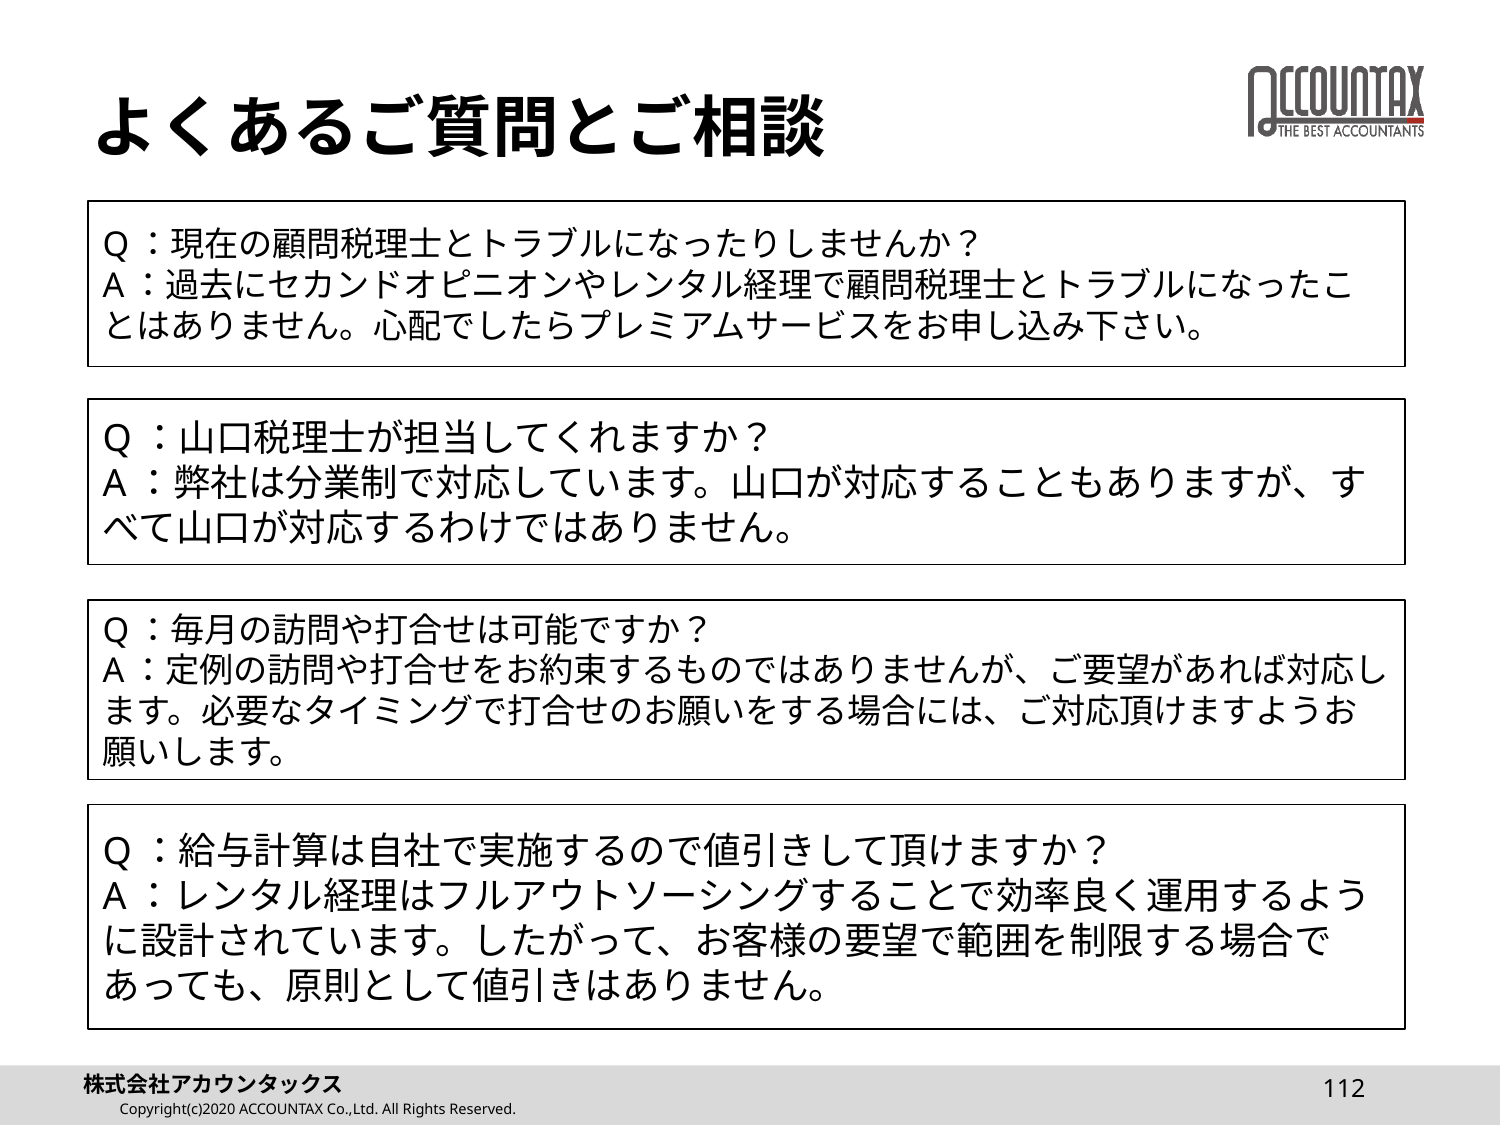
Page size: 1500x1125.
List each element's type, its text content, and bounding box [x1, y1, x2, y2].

picture [1267, 66, 1424, 137]
text_box Q：山口税理士が担当してくれますか？ A：弊社は分業制で対応しています。山口が対応することもありますが、すべて山口が対応するわけではありません。 [87, 399, 1405, 565]
text_box Q：毎月の訪問や打合せは可能ですか？ A：定例の訪問や打合せをお約束するものではありませんが、ご要望があれば対応します。必要なタイミングで打合せのお願いをする場合には、ご対応頂けますようお願いします。 [87, 599, 1405, 780]
slide_number 112 [1266, 1064, 1422, 1118]
text_box Q：現在の顧問税理士とトラブルになったりしませんか？ A：過去にセカンドオピニオンやレンタル経理で顧問税理士とトラブルになったことはありません。心配でしたらプレミアムサービスをお申し込み下さい。 [87, 201, 1405, 367]
title よくあるご質問とご相談 [76, 31, 1267, 219]
text_box Q：給与計算は自社で実施するので値引きして頂けますか？ A：レンタル経理はフルアウトソーシングすることで効率良く運用するように設計されています。したがって、お客様の要望で範囲を制限する場合であっても、原則として値引きはありません。 [87, 804, 1405, 1030]
